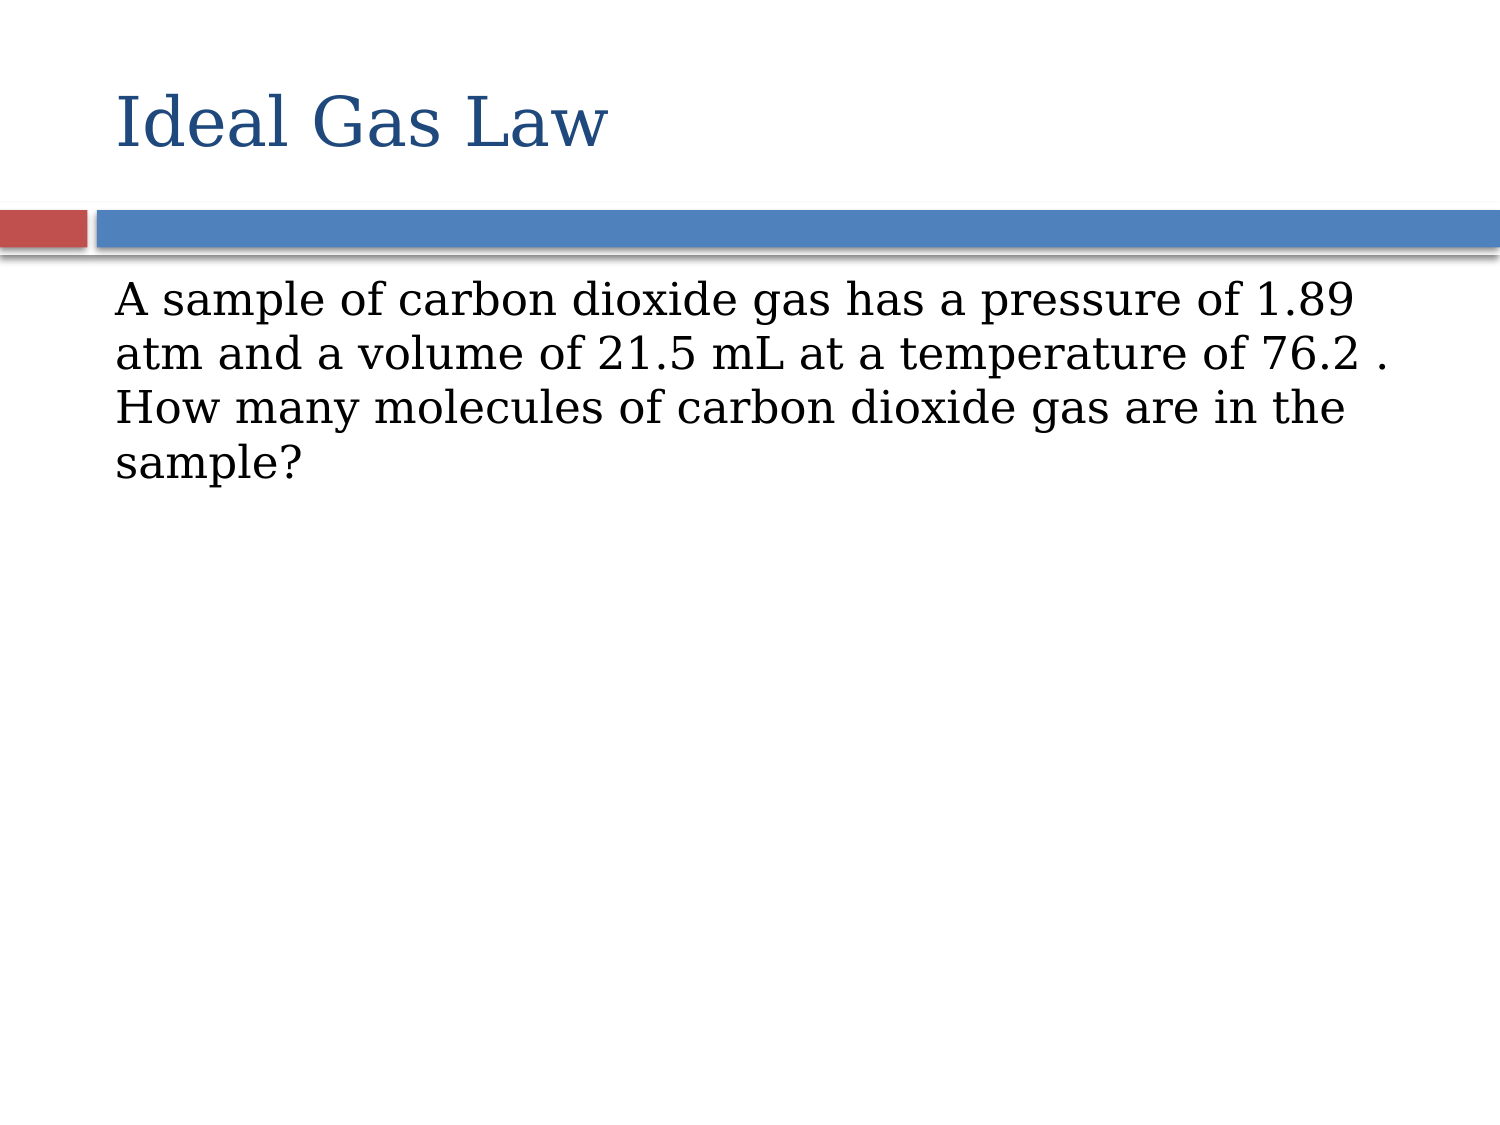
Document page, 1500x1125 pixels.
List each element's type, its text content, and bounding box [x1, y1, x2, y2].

title Ideal Gas Law [100, 37, 1438, 200]
